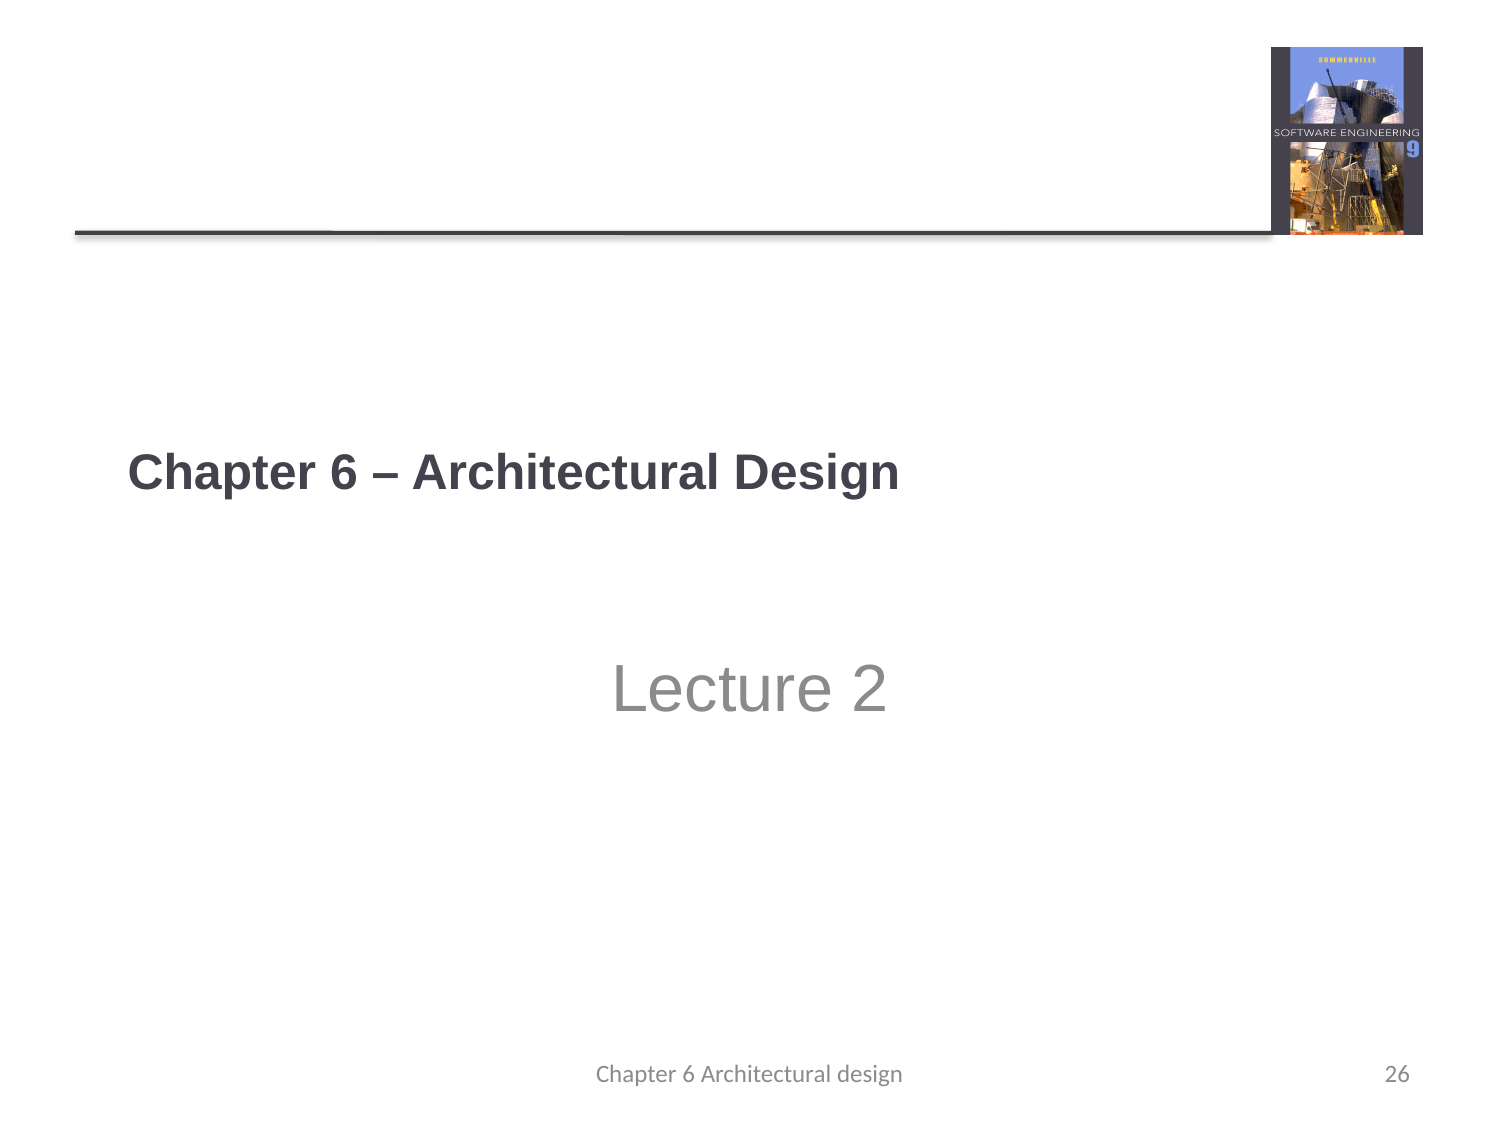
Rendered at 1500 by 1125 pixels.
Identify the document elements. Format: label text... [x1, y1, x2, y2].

slide_number 26 [1074, 1042, 1425, 1103]
picture [1271, 47, 1423, 235]
subtitle Lecture 2 [225, 637, 1275, 925]
footer Chapter 6 Architectural design [512, 1042, 988, 1103]
title Chapter 6 – Architectural Design [112, 349, 1388, 591]
